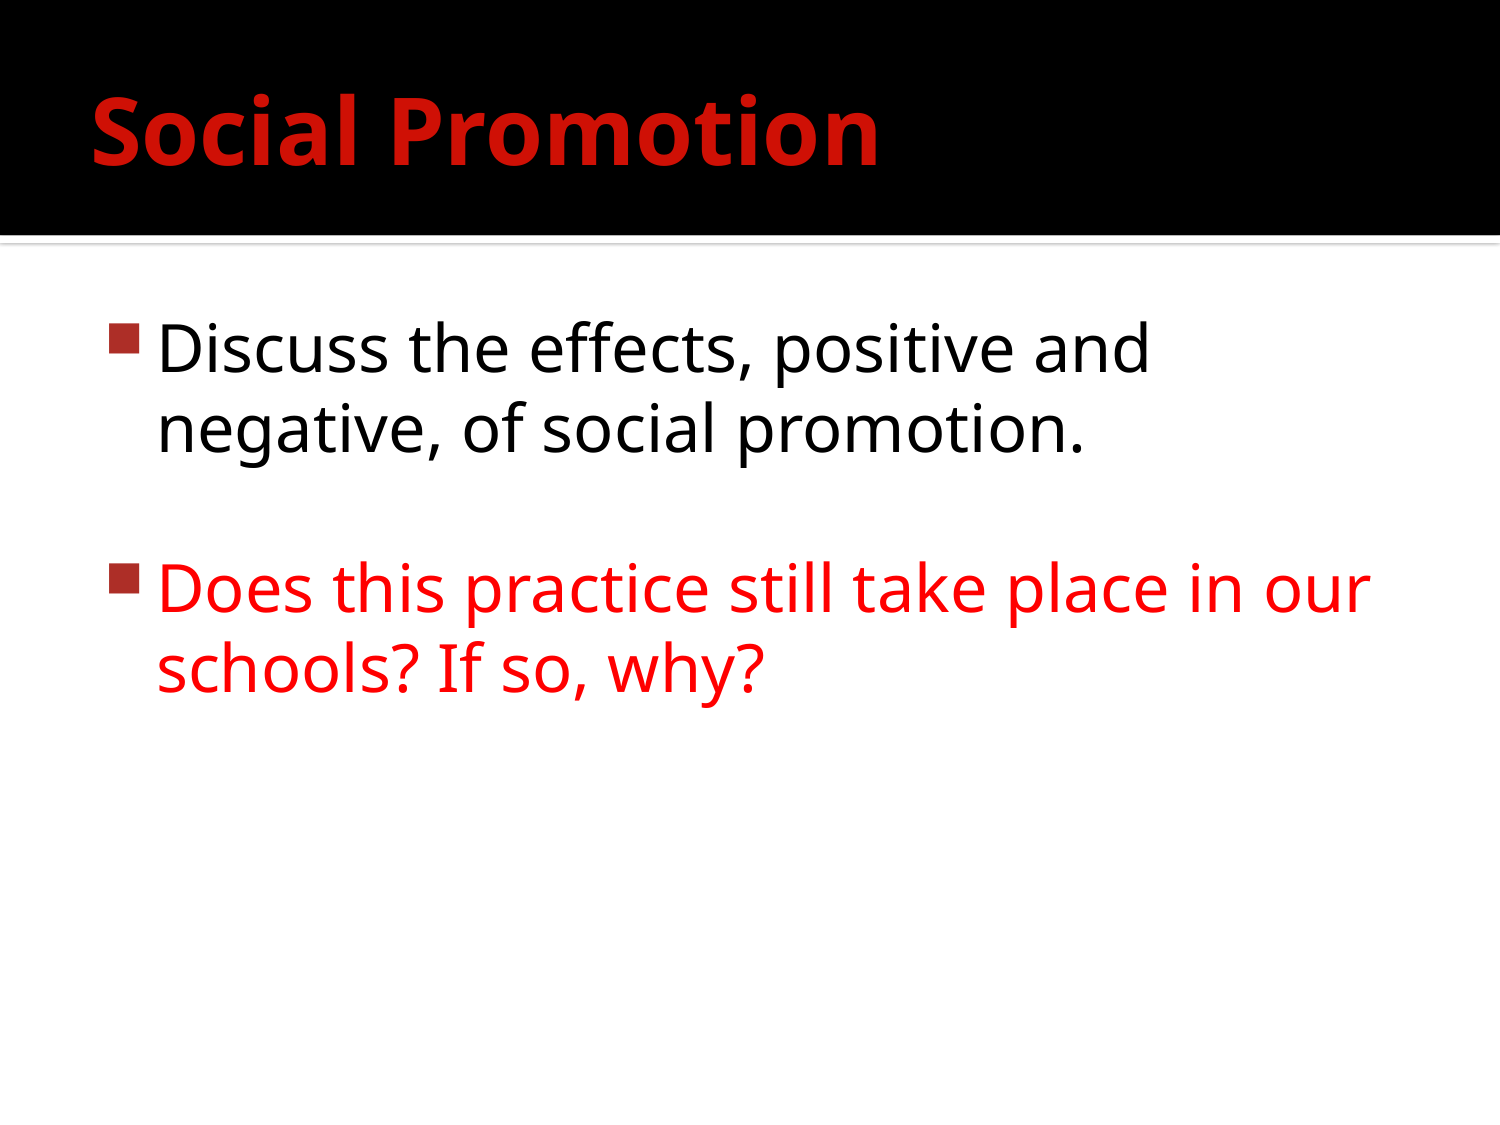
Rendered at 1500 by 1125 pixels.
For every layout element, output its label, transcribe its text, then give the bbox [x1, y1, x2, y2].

title Social Promotion [75, 25, 1425, 231]
list Discuss the effects, positive and negative, of social promotion. Does this practice still take place in our schools? If so, why? [75, 291, 1425, 1050]
